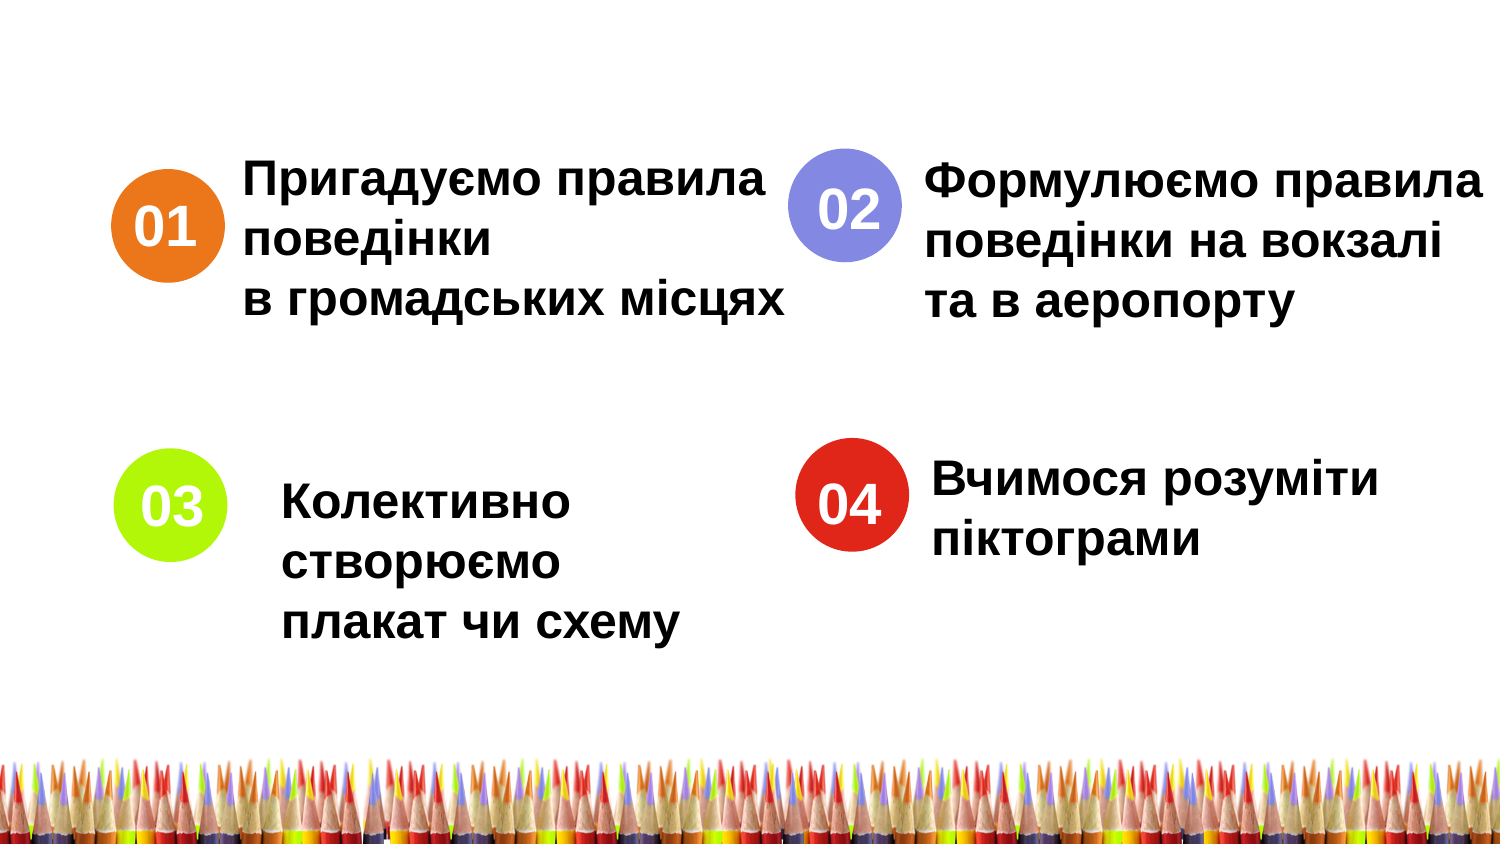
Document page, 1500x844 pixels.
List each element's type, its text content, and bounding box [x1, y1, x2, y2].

text_box 04 [802, 465, 902, 536]
text_box 02 [803, 171, 902, 242]
text_box [793, 435, 912, 527]
text_box Формулюємо правила поведінки на вокзалі та в аеропорту [909, 140, 1500, 335]
text_box Колективно створюємо плакат чи схему [265, 460, 753, 656]
picture [0, 756, 1500, 844]
text_box [111, 446, 219, 565]
text_box [225, 482, 230, 528]
text_box [810, 536, 895, 554]
text_box [803, 146, 893, 171]
text_box [803, 242, 892, 265]
text_box Пригадуємо правила поведінки в громадських місцях [227, 138, 803, 333]
text_box 01 [118, 187, 218, 258]
text_box [123, 166, 213, 187]
text_box 03 [125, 468, 225, 539]
text_box [109, 194, 227, 285]
text_box Вчимося розуміти піктограми [916, 437, 1459, 573]
